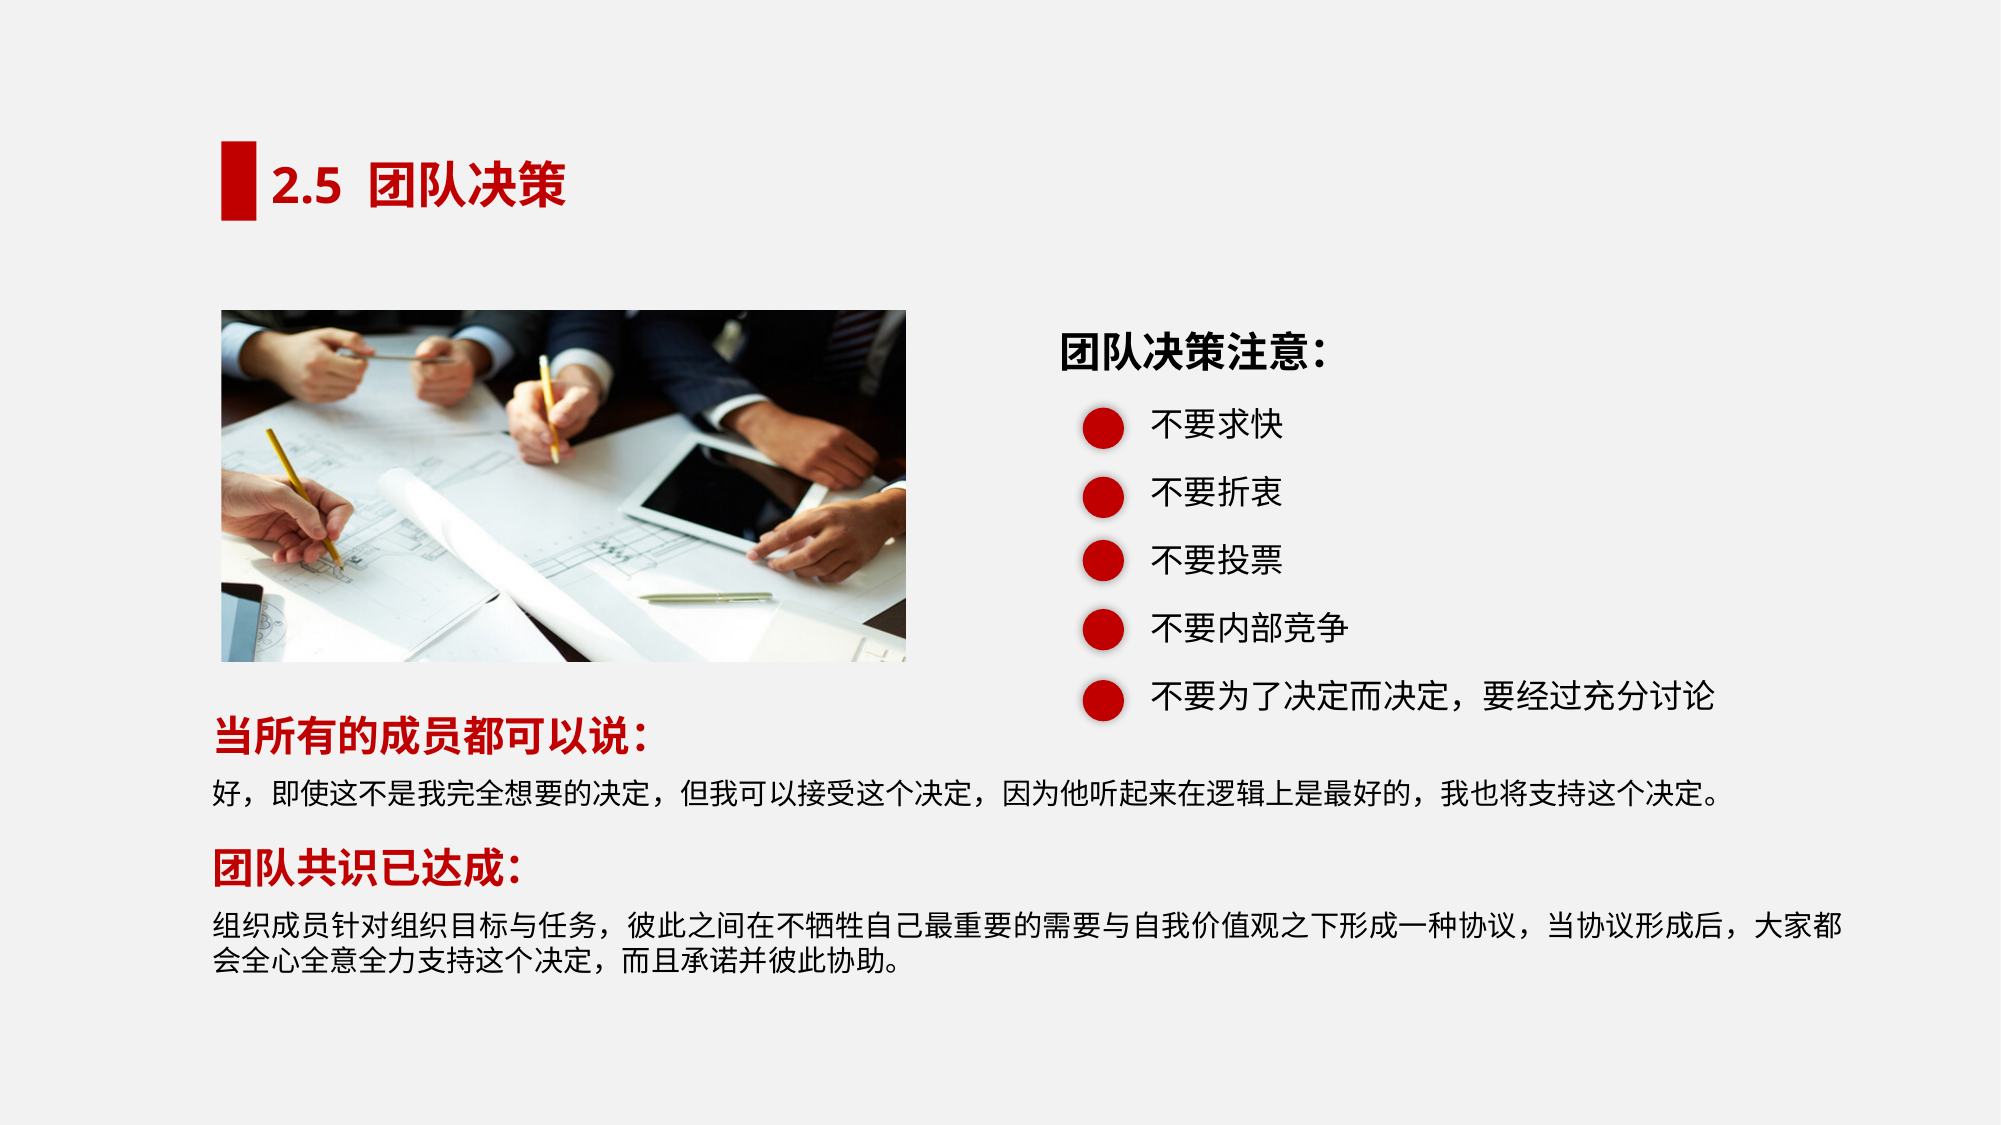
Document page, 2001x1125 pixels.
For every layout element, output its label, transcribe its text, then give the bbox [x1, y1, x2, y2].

text_box 2.5 团队决策 [256, 146, 1025, 222]
text_box [1083, 540, 1124, 581]
text_box 团队共识已达成： [197, 834, 701, 900]
text_box 组织成员针对组织目标与任务，彼此之间在不牺牲自己最重要的需要与自我价值观之下形成一种协议，当协议形成后，大家都会全心全意全力支持这个决定，而且承诺并彼此协助。 [197, 900, 1858, 985]
text_box [1083, 609, 1124, 650]
text_box 不要为了决定而决定，要经过充分讨论 [1135, 667, 1904, 723]
text_box [1083, 680, 1124, 721]
text_box 不要求快 [1135, 395, 1904, 451]
text_box 当所有的成员都可以说： [197, 702, 701, 767]
text_box [1083, 408, 1124, 449]
picture [221, 310, 907, 662]
text_box 团队决策注意： [1044, 318, 1599, 383]
text_box 不要投票 [1135, 531, 1904, 587]
text_box 不要内部竞争 [1135, 599, 1904, 655]
text_box [221, 141, 257, 221]
text_box [1083, 477, 1124, 518]
text_box 不要折衷 [1135, 463, 1904, 519]
text_box 好，即使这不是我完全想要的决定，但我可以接受这个决定，因为他听起来在逻辑上是最好的，我也将支持这个决定。 [197, 767, 1858, 818]
